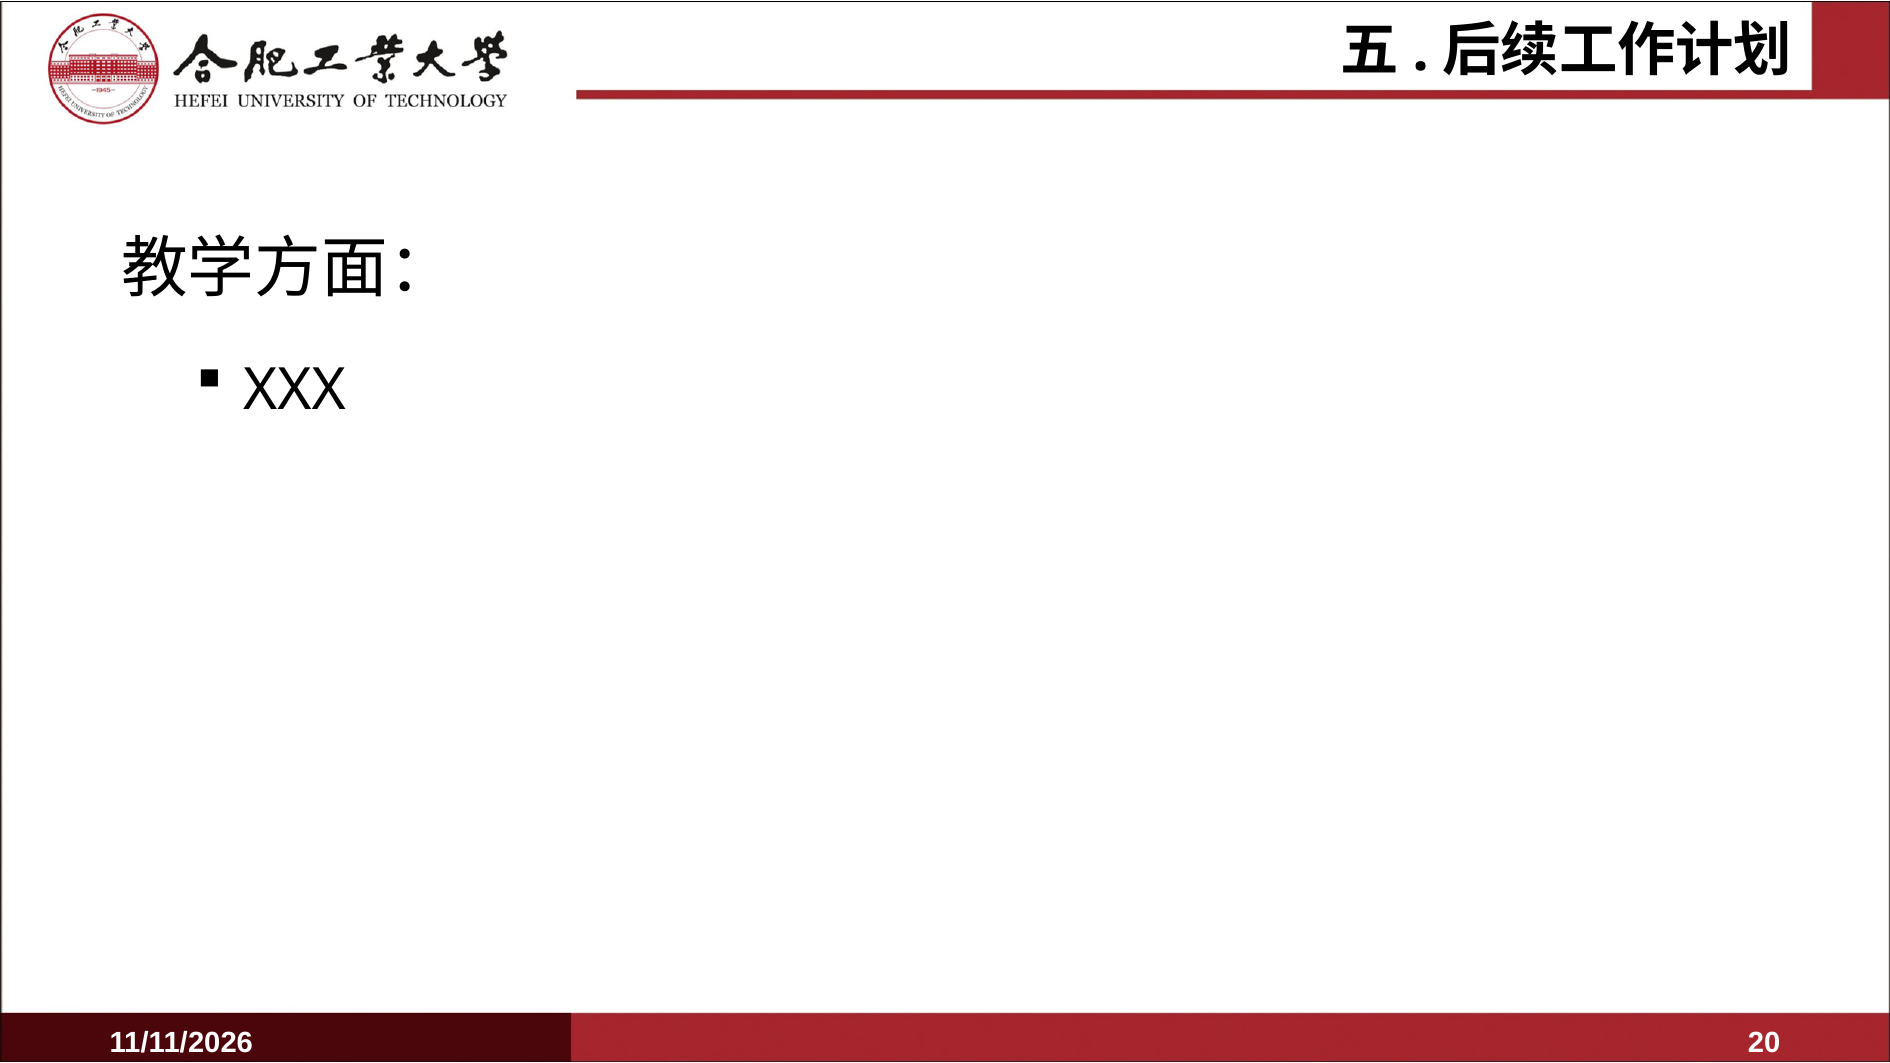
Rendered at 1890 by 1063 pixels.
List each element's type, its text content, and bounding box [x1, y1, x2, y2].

slide_number 19 [1354, 1015, 1796, 1063]
title 五.后续工作计划 [587, 0, 1808, 95]
picture [0, 1, 1890, 1062]
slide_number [94, 1015, 536, 1063]
list 教学方面： XXX [106, 177, 1808, 922]
